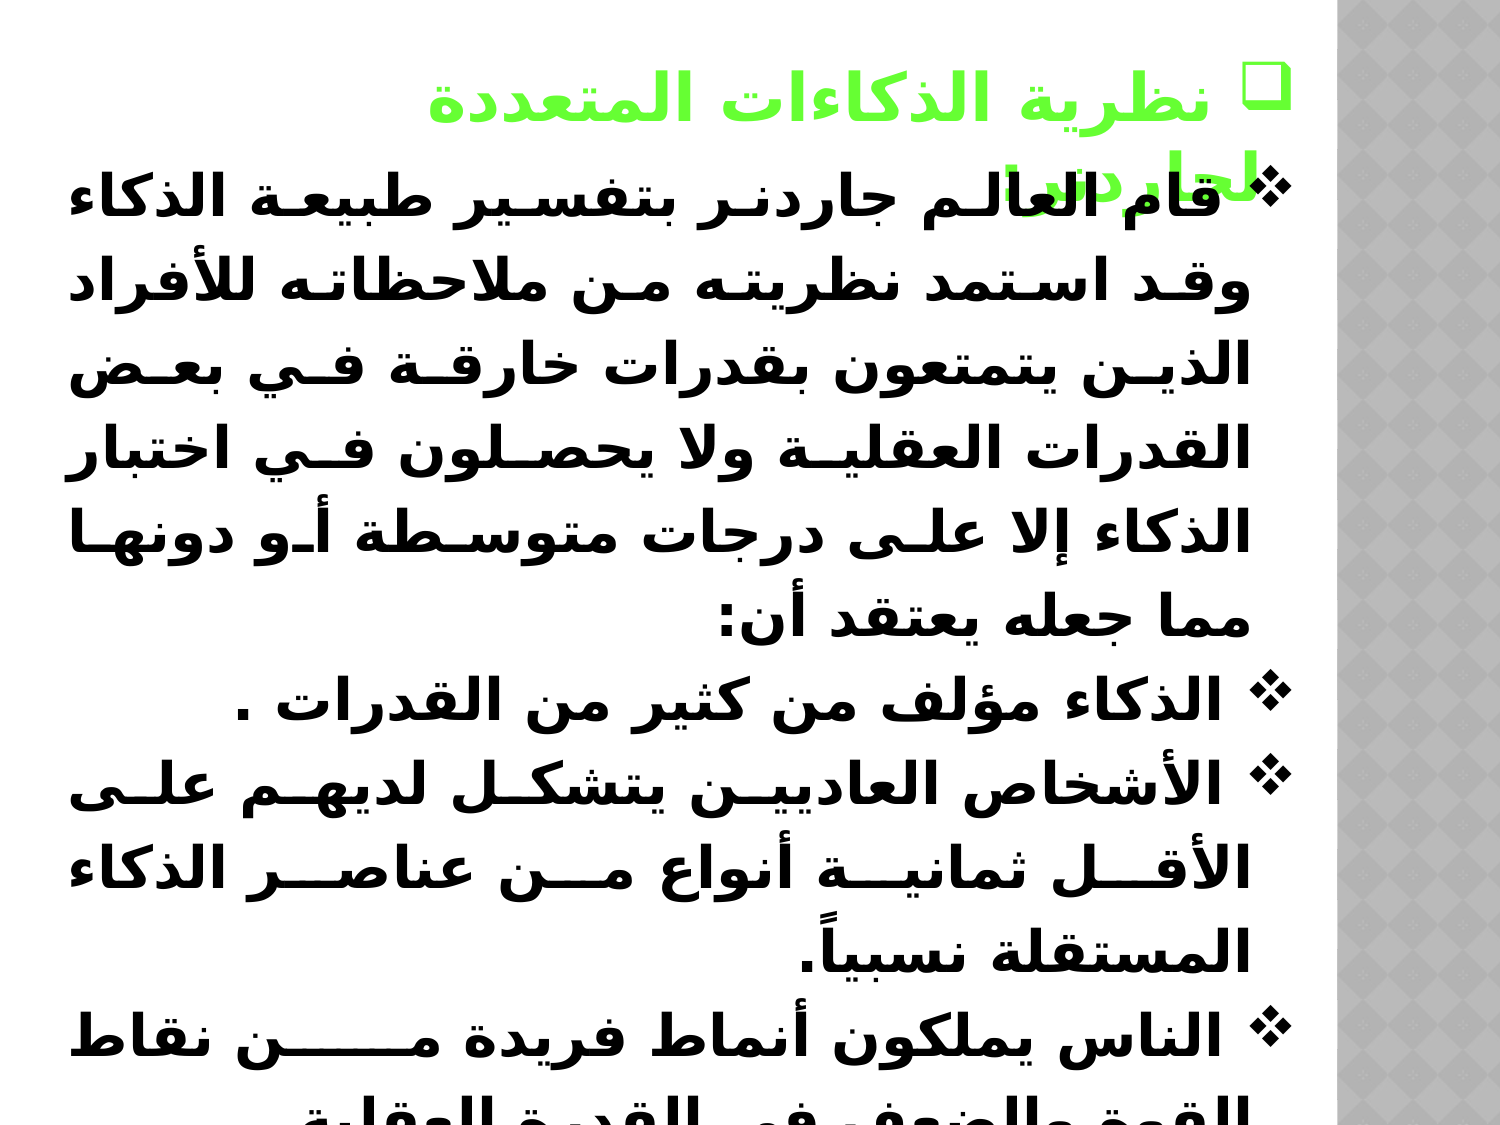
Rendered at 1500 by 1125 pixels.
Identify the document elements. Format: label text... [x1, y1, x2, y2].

text_box قام العالم جاردنر بتفسير طبيعة الذكاء وقد استمد نظريته من ملاحظاته للأفراد الذين يتمتعون بقدرات خارقة في بعض القدرات العقلية ولا يحصلون في اختبار الذكاء إلا على درجات متوسطة أو دونها مما جعله يعتقد أن: الذكاء مؤلف من كثير من القدرات . الأشخاص العاديين يتشكل لديهم على الأقل ثمانية أنواع من عناصر الذكاء المستقلة نسبياً. الناس يملكون أنماط فريدة من نقاط القوة والضعف فى القدرة العقلية. البشر يختلفون في القدرات والاهتمامات لذا فهم لا يتعلمون بنفس الطريقة. [53, 137, 1313, 1125]
text_box نظرية الذكاءات المتعددة لجاردنر: [410, 47, 1313, 137]
